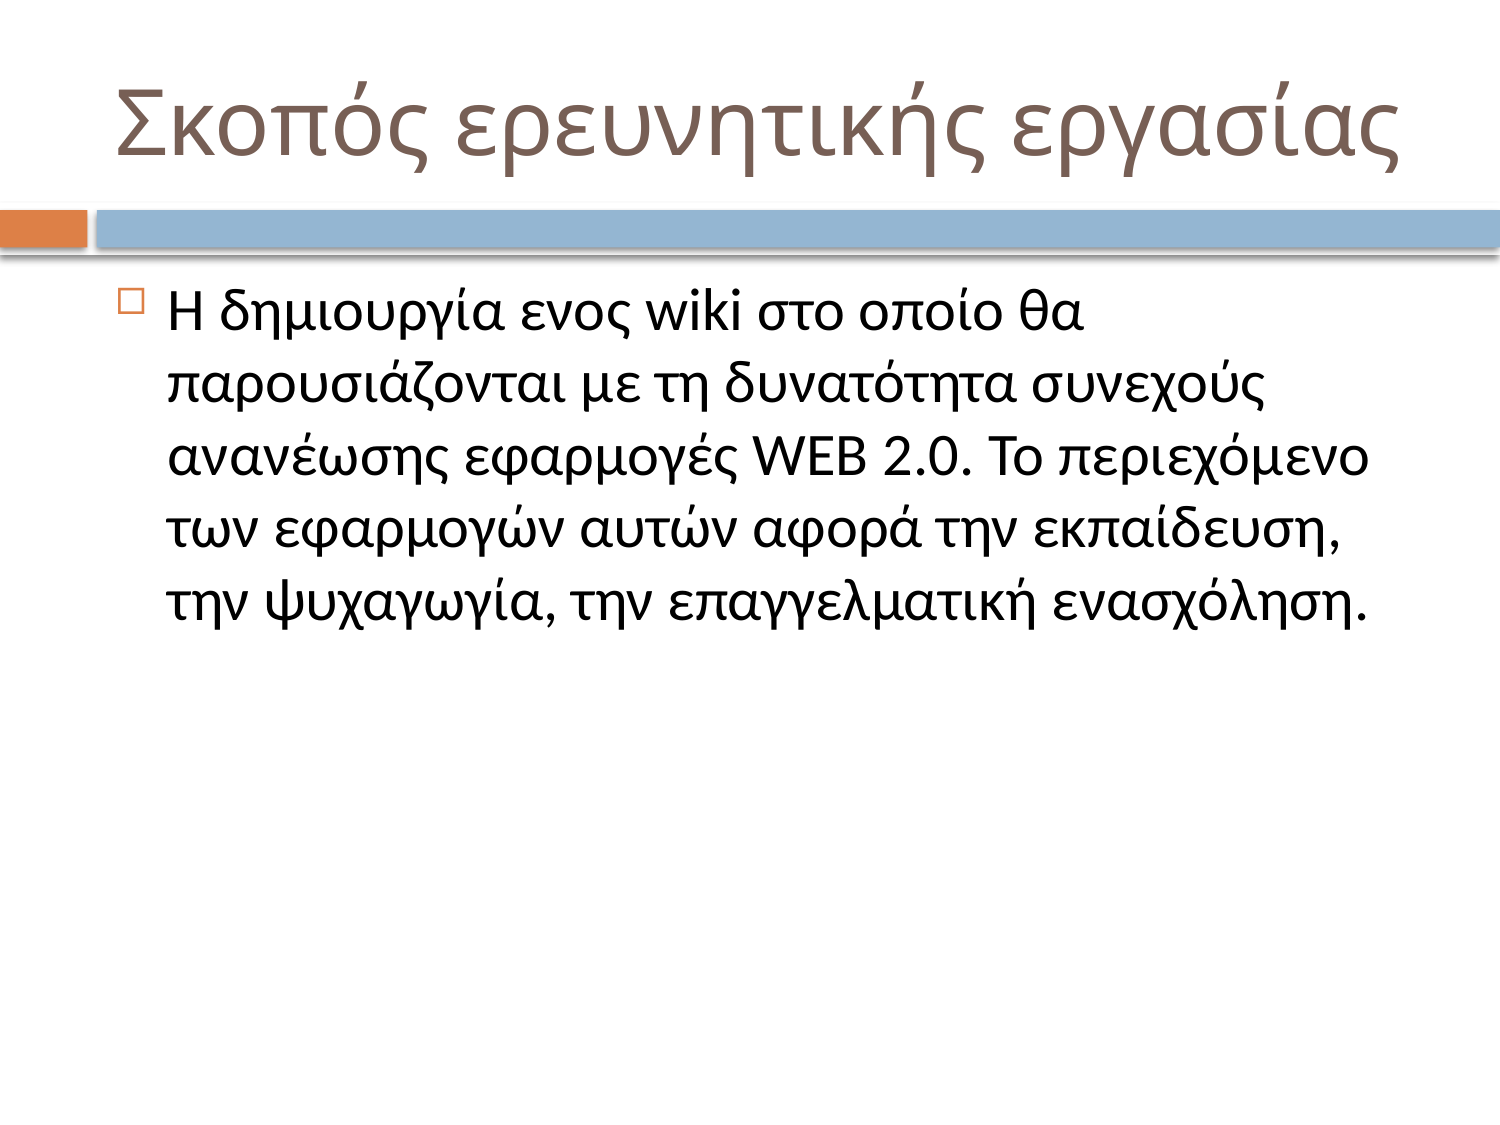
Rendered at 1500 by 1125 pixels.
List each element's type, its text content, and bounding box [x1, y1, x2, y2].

list Η δημιουργία ενος wiki στο οποίο θα παρουσιάζονται με τη δυνατότητα συνεχούς ανανέωσης εφαρμογές WEB 2.0. Το περιεχόμενο των εφαρμογών αυτών αφορά την εκπαίδευση, την ψυχαγωγία, την επαγγελματική ενασχόληση. [100, 262, 1438, 1000]
title Σκοπός ερευνητικής εργασίας [100, 37, 1438, 200]
